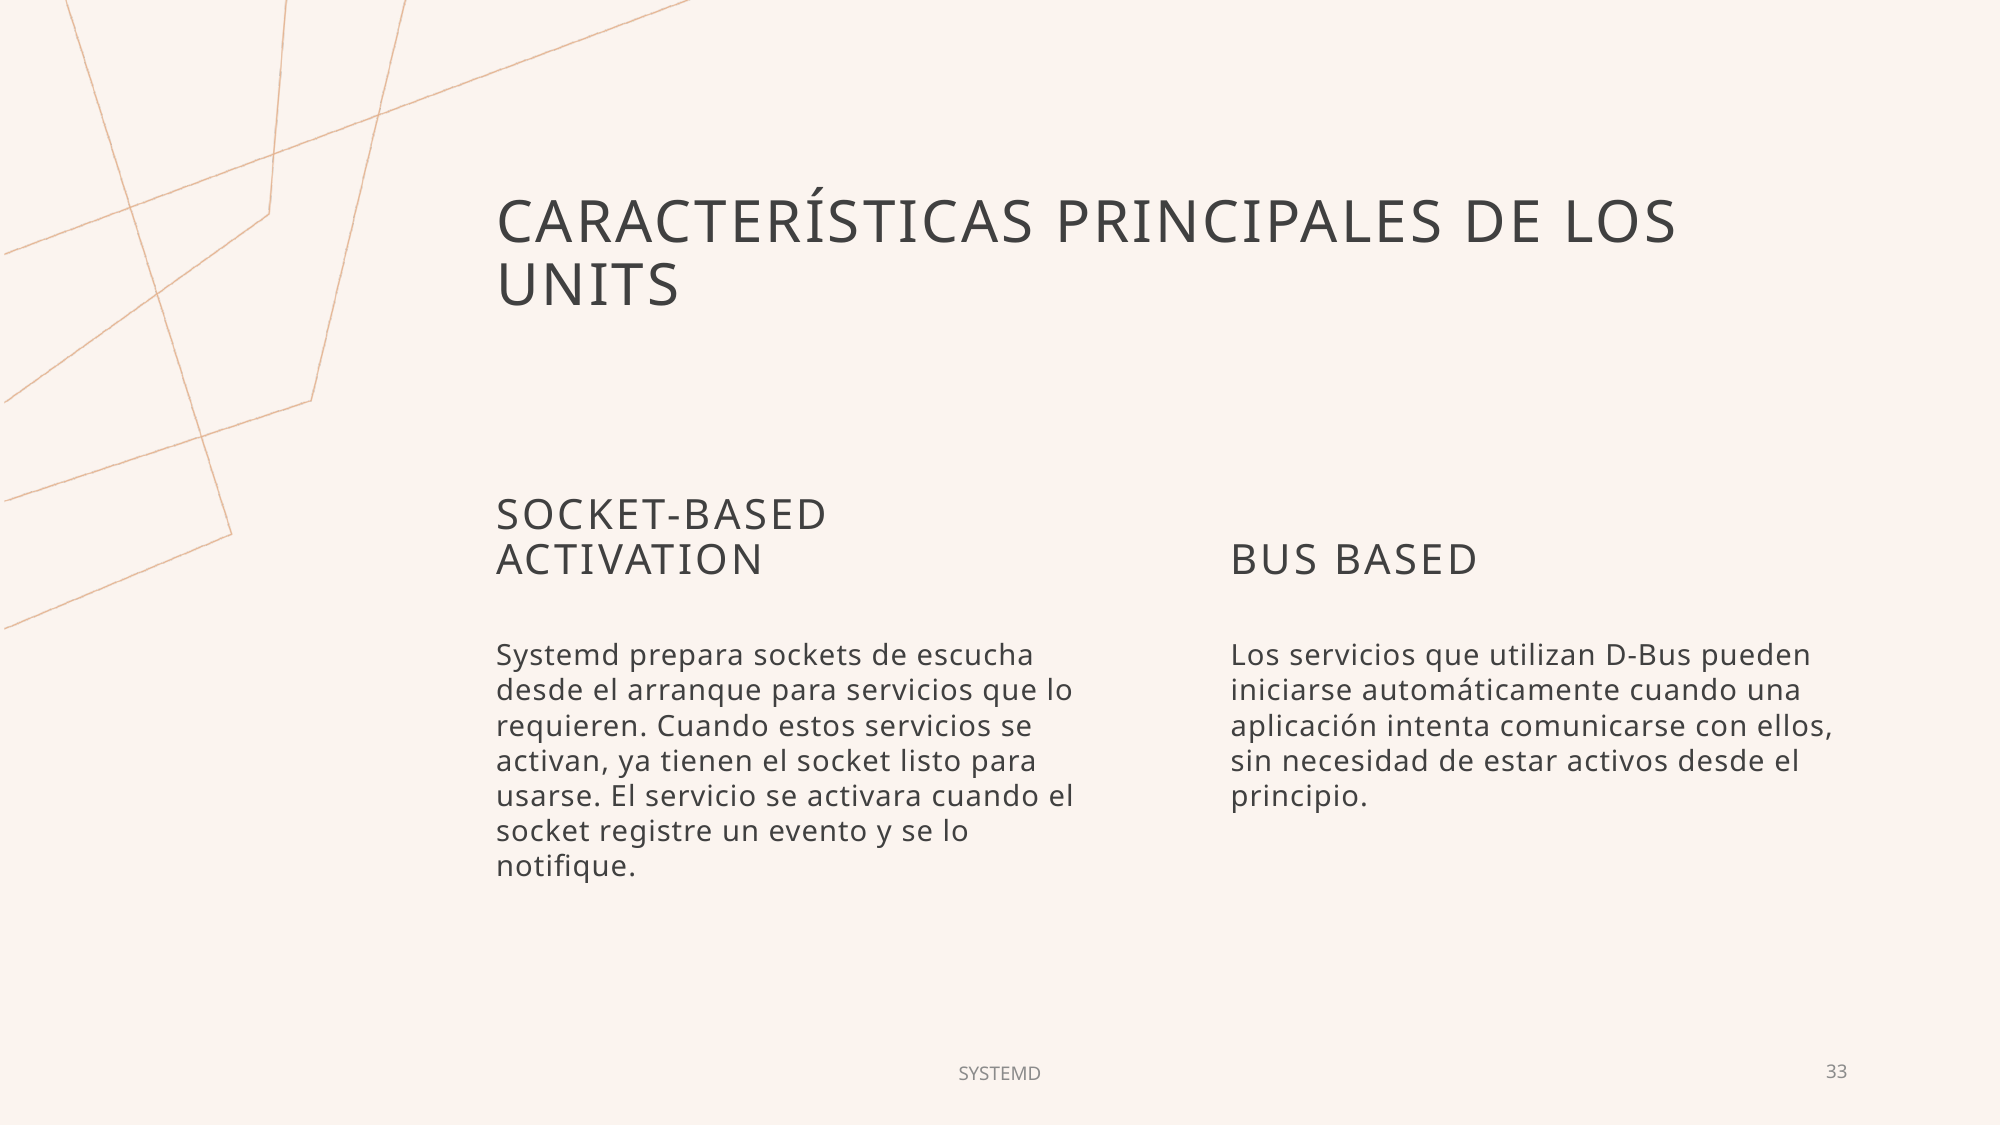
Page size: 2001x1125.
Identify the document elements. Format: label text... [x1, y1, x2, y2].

title Características principales de los units [481, 146, 1863, 364]
list Systemd prepara sockets de escucha desde el arranque para servicios que lo requieren. Cuando estos servicios se activan, ya tienen el socket listo para usarse. El servicio se activara cuando el socket registre un evento y se lo notifique. [481, 629, 1125, 957]
list BUS BASED [1215, 455, 1863, 591]
footer SYSTEMD [662, 1042, 1338, 1103]
list Los servicios que utilizan D-Bus pueden iniciarse automáticamente cuando una aplicación intenta comunicarse con ellos, sin necesidad de estar activos desde el principio. [1215, 629, 1863, 957]
slide_number 33 [1412, 1042, 1863, 1103]
list SOCKET-BASED ACTIVATION [481, 455, 1125, 591]
picture [4, 0, 721, 642]
